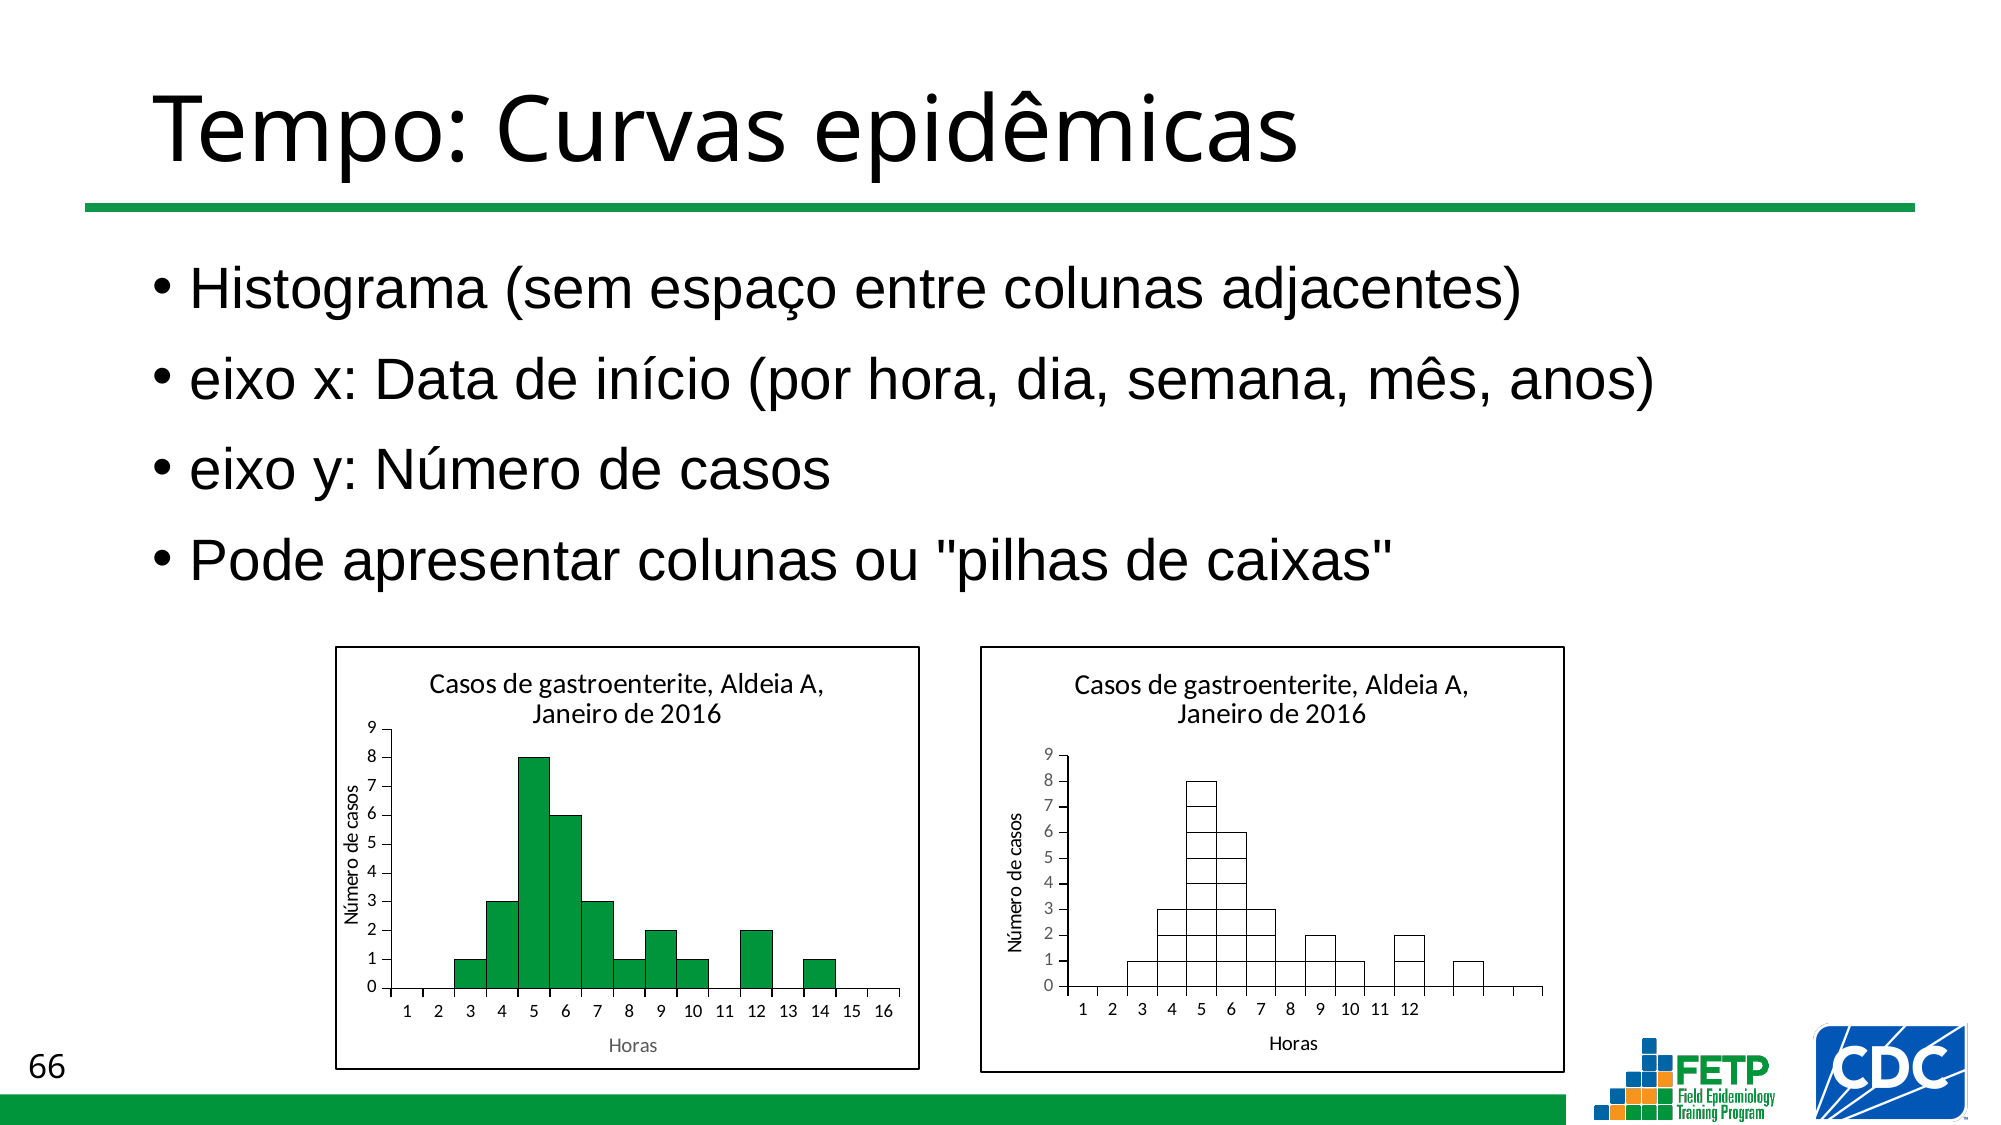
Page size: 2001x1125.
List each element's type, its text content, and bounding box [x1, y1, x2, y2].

picture [1813, 1023, 1968, 1122]
chart [335, 646, 920, 1070]
chart [980, 646, 1565, 1074]
picture [1594, 1038, 1775, 1122]
title Tempo: Curvas epidêmicas [137, 75, 1863, 207]
list Histograma (sem espaço entre colunas adjacentes) eixo x: Data de início (por hora, dia, semana, mês, anos) eixo y: Número de casos Pode apresentar colunas ou "pilhas de caixas" [137, 242, 1863, 1004]
